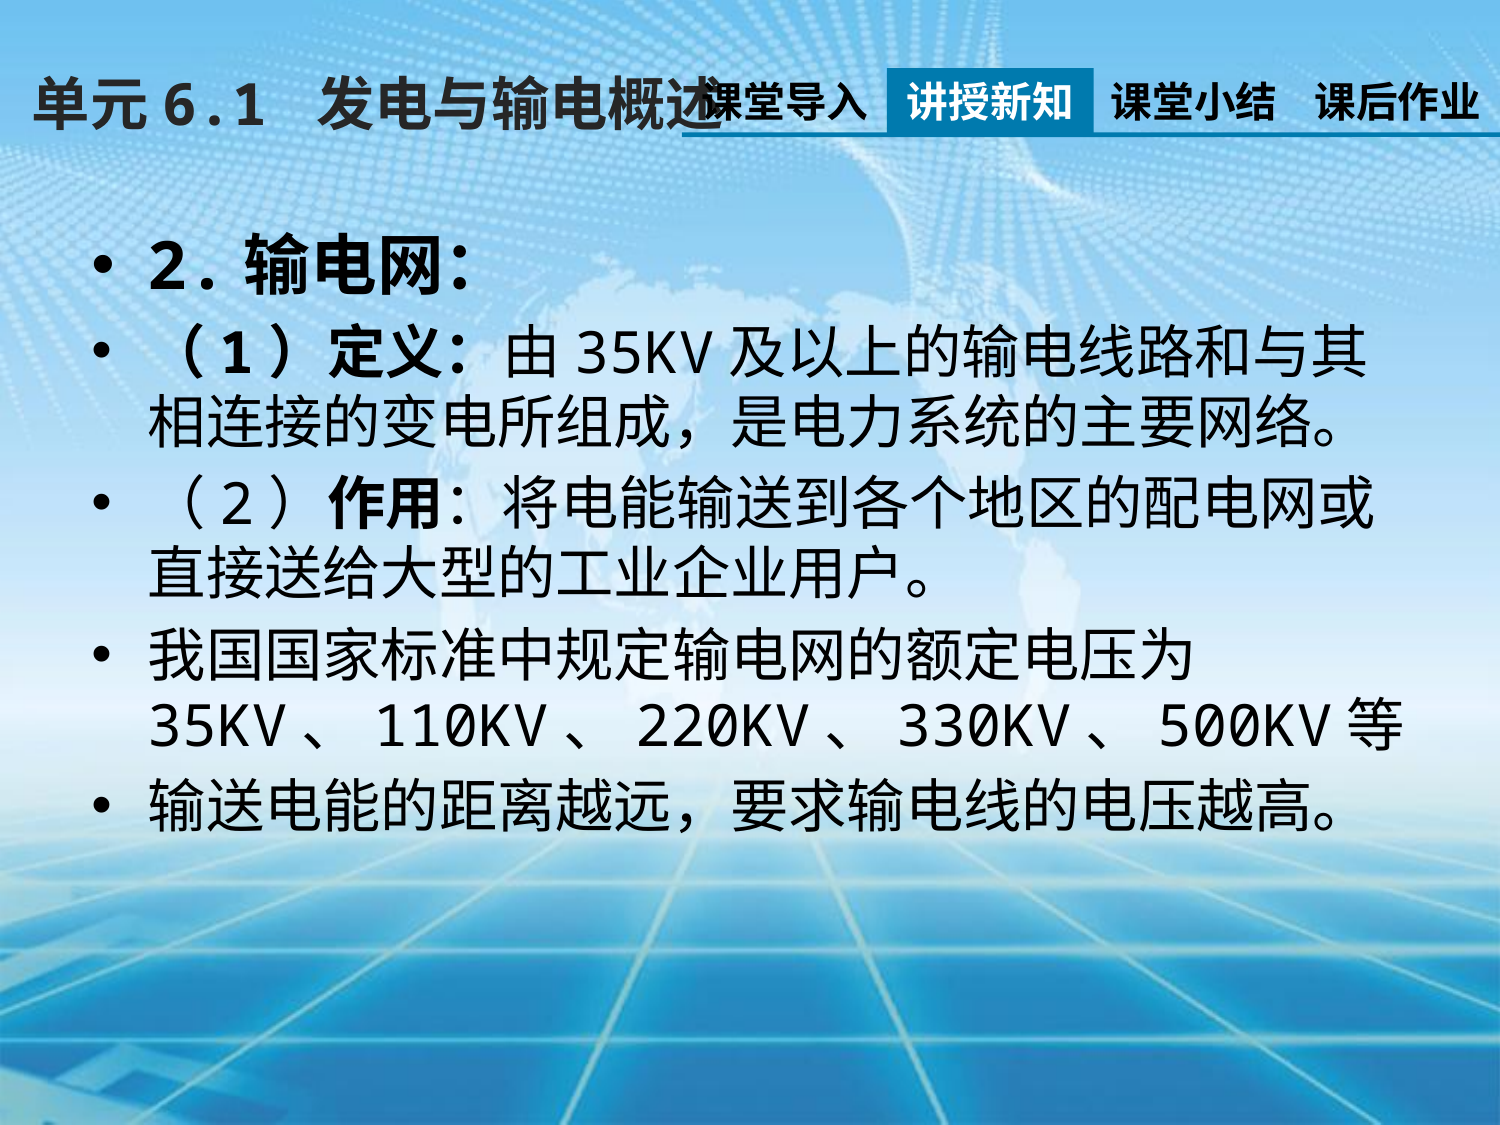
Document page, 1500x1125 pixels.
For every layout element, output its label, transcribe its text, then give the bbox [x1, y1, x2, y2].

text_box 2.输电网： （1）定义：由35KV及以上的输电线路和与其相连接的变电所组成，是电力系统的主要网络。 （2）作用：将电能输送到各个地区的配电网或直接送给大型的工业企业用户。 我国国家标准中规定输电网的额定电压为35KV、110KV、220KV、330KV、500KV等 输送电能的距离越远，要求输电线的电压越高。 [76, 215, 1427, 1065]
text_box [16, 59, 1500, 145]
picture [0, 0, 1500, 1125]
